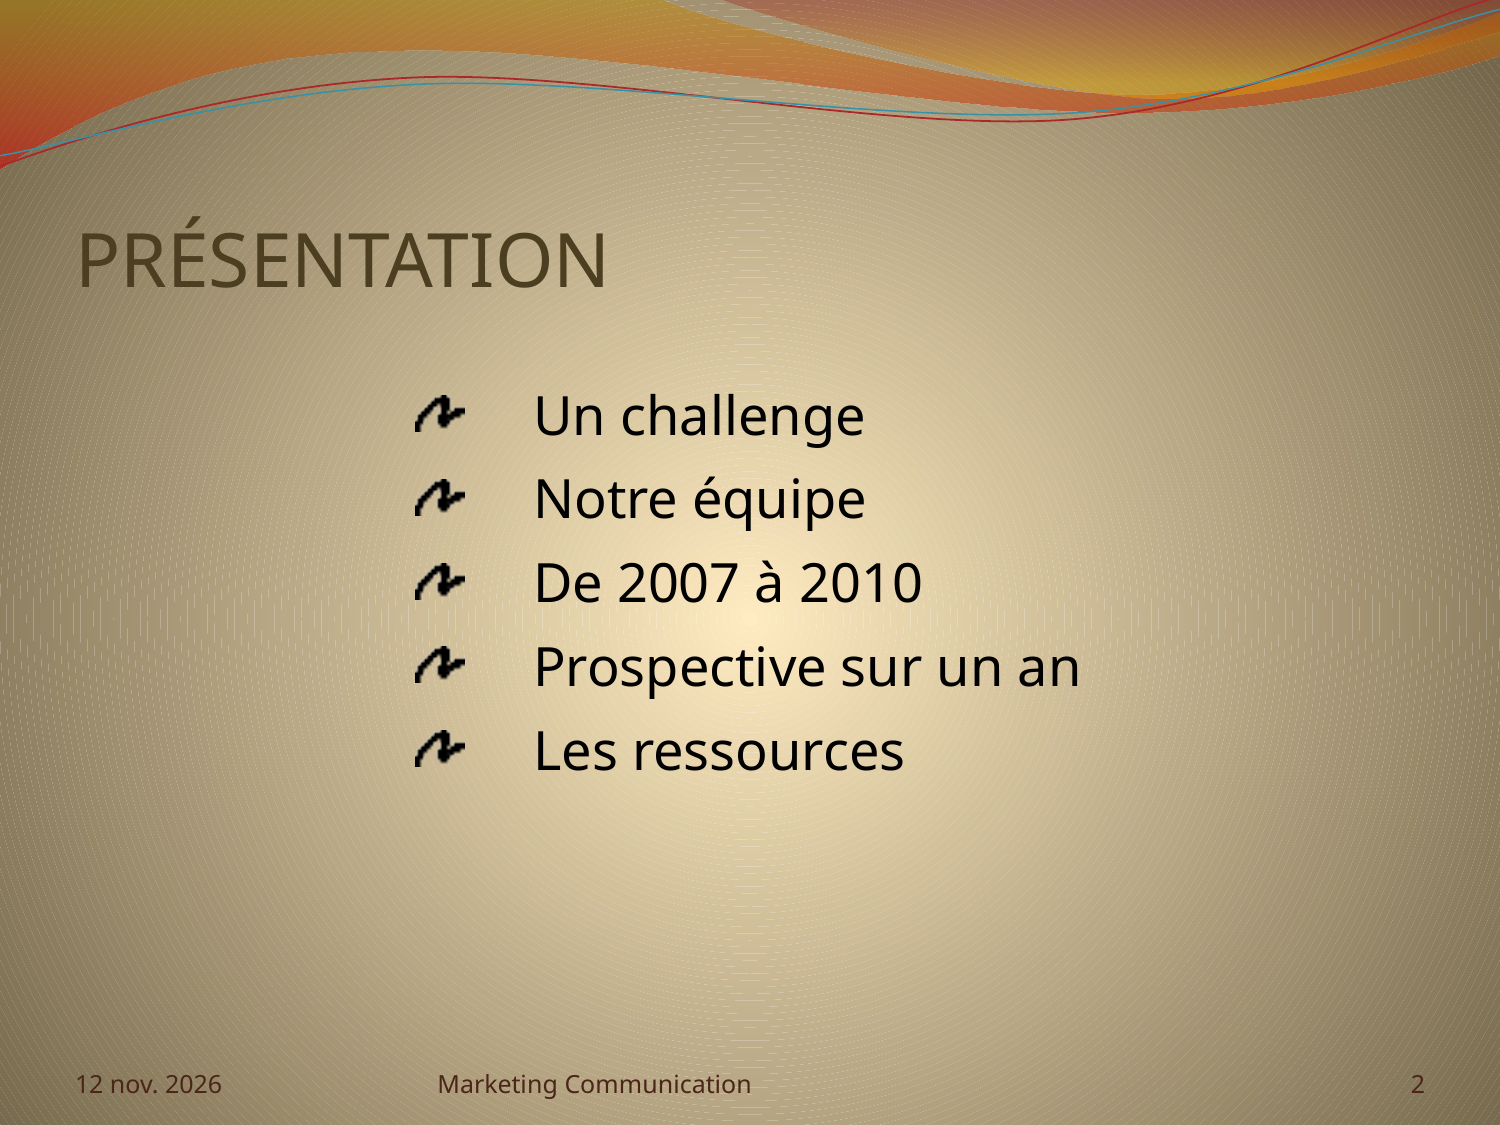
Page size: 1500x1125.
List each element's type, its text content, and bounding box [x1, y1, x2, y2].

slide_number août-10 [75, 1042, 425, 1103]
slide_number 2 [1299, 1042, 1425, 1103]
picture [415, 646, 465, 683]
picture [415, 479, 465, 516]
title Présentation [75, 115, 1425, 303]
footer Marketing Communication [437, 1042, 988, 1103]
picture [415, 395, 465, 432]
list Un challenge Notre équipe De 2007 à 2010 Prospective sur un an Les ressources [282, 373, 1218, 811]
picture [415, 563, 465, 600]
picture [415, 730, 465, 767]
